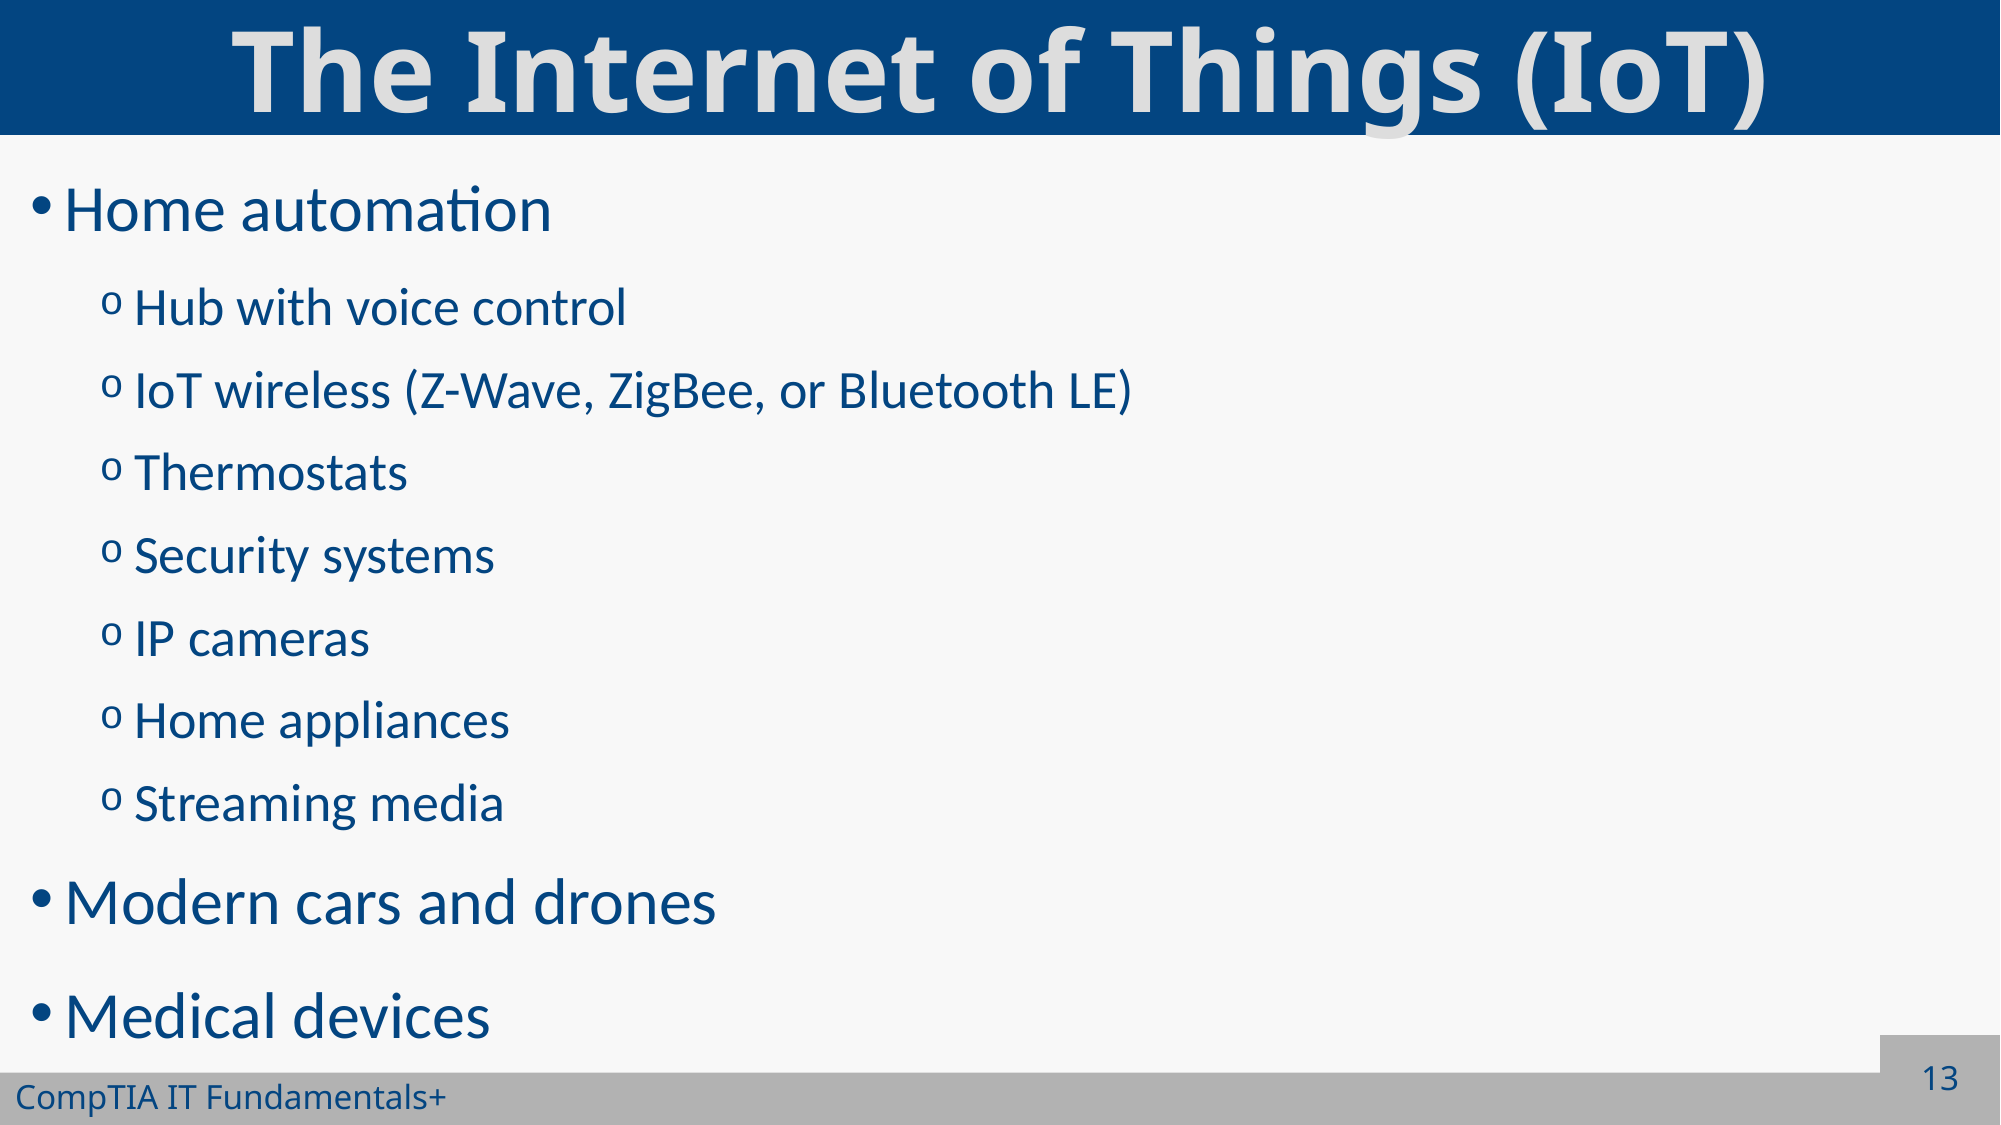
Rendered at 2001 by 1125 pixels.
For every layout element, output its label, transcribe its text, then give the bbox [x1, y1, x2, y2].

title The Internet of Things (IoT) [0, 0, 2000, 135]
slide_number 13 [1880, 1035, 2000, 1125]
list Home automation Hub with voice control IoT wireless (Z-Wave, ZigBee, or Bluetooth LE) Thermostats Security systems IP cameras Home appliances Streaming media Modern cars and drones Medical devices [15, 149, 1980, 1065]
footer CompTIA IT Fundamentals+ [0, 1072, 1880, 1125]
